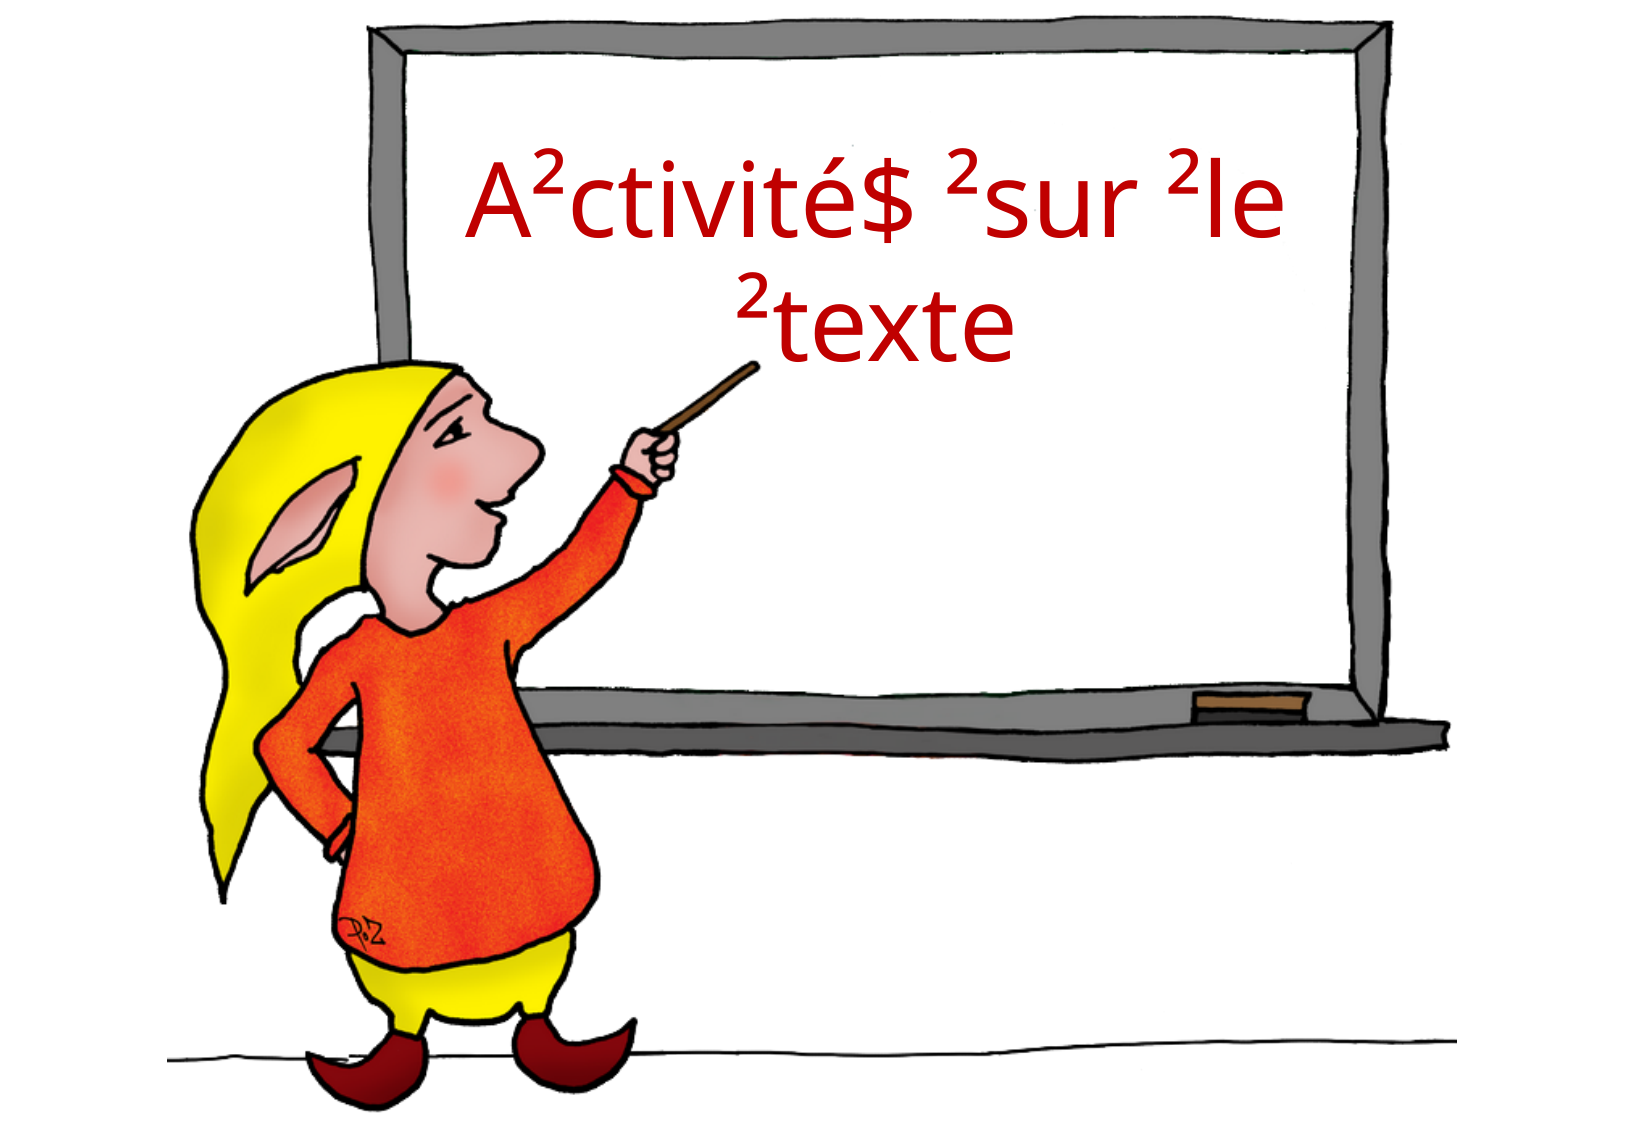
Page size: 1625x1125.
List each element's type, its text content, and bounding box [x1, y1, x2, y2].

picture [167, 0, 1457, 1124]
title A²ctivité$ ²sur ²le ²texte [434, 125, 1321, 266]
